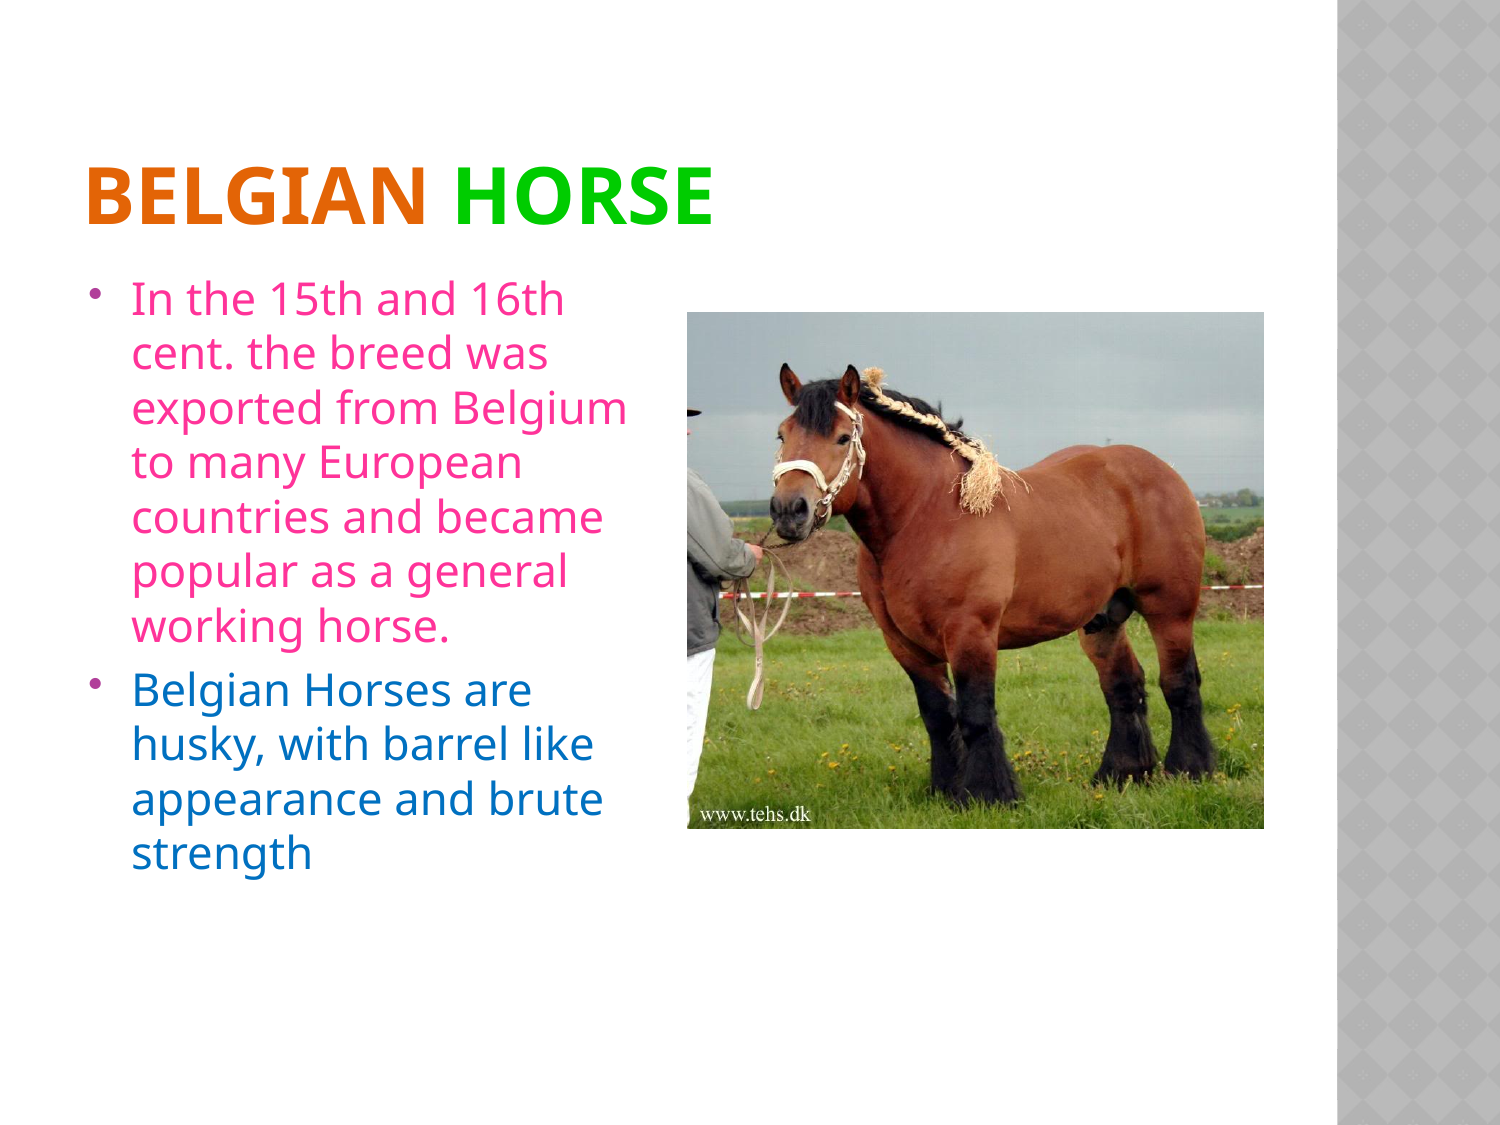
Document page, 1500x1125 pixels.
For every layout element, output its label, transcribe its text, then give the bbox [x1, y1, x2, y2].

list In the 15th and 16th cent. the breed was exported from Belgium to many European countries and became popular as a general working horse. Belgian Horses are husky, with barrel like appearance and brute strength [75, 262, 653, 1005]
title Belgian horse [75, 52, 1263, 240]
picture [687, 312, 1265, 829]
